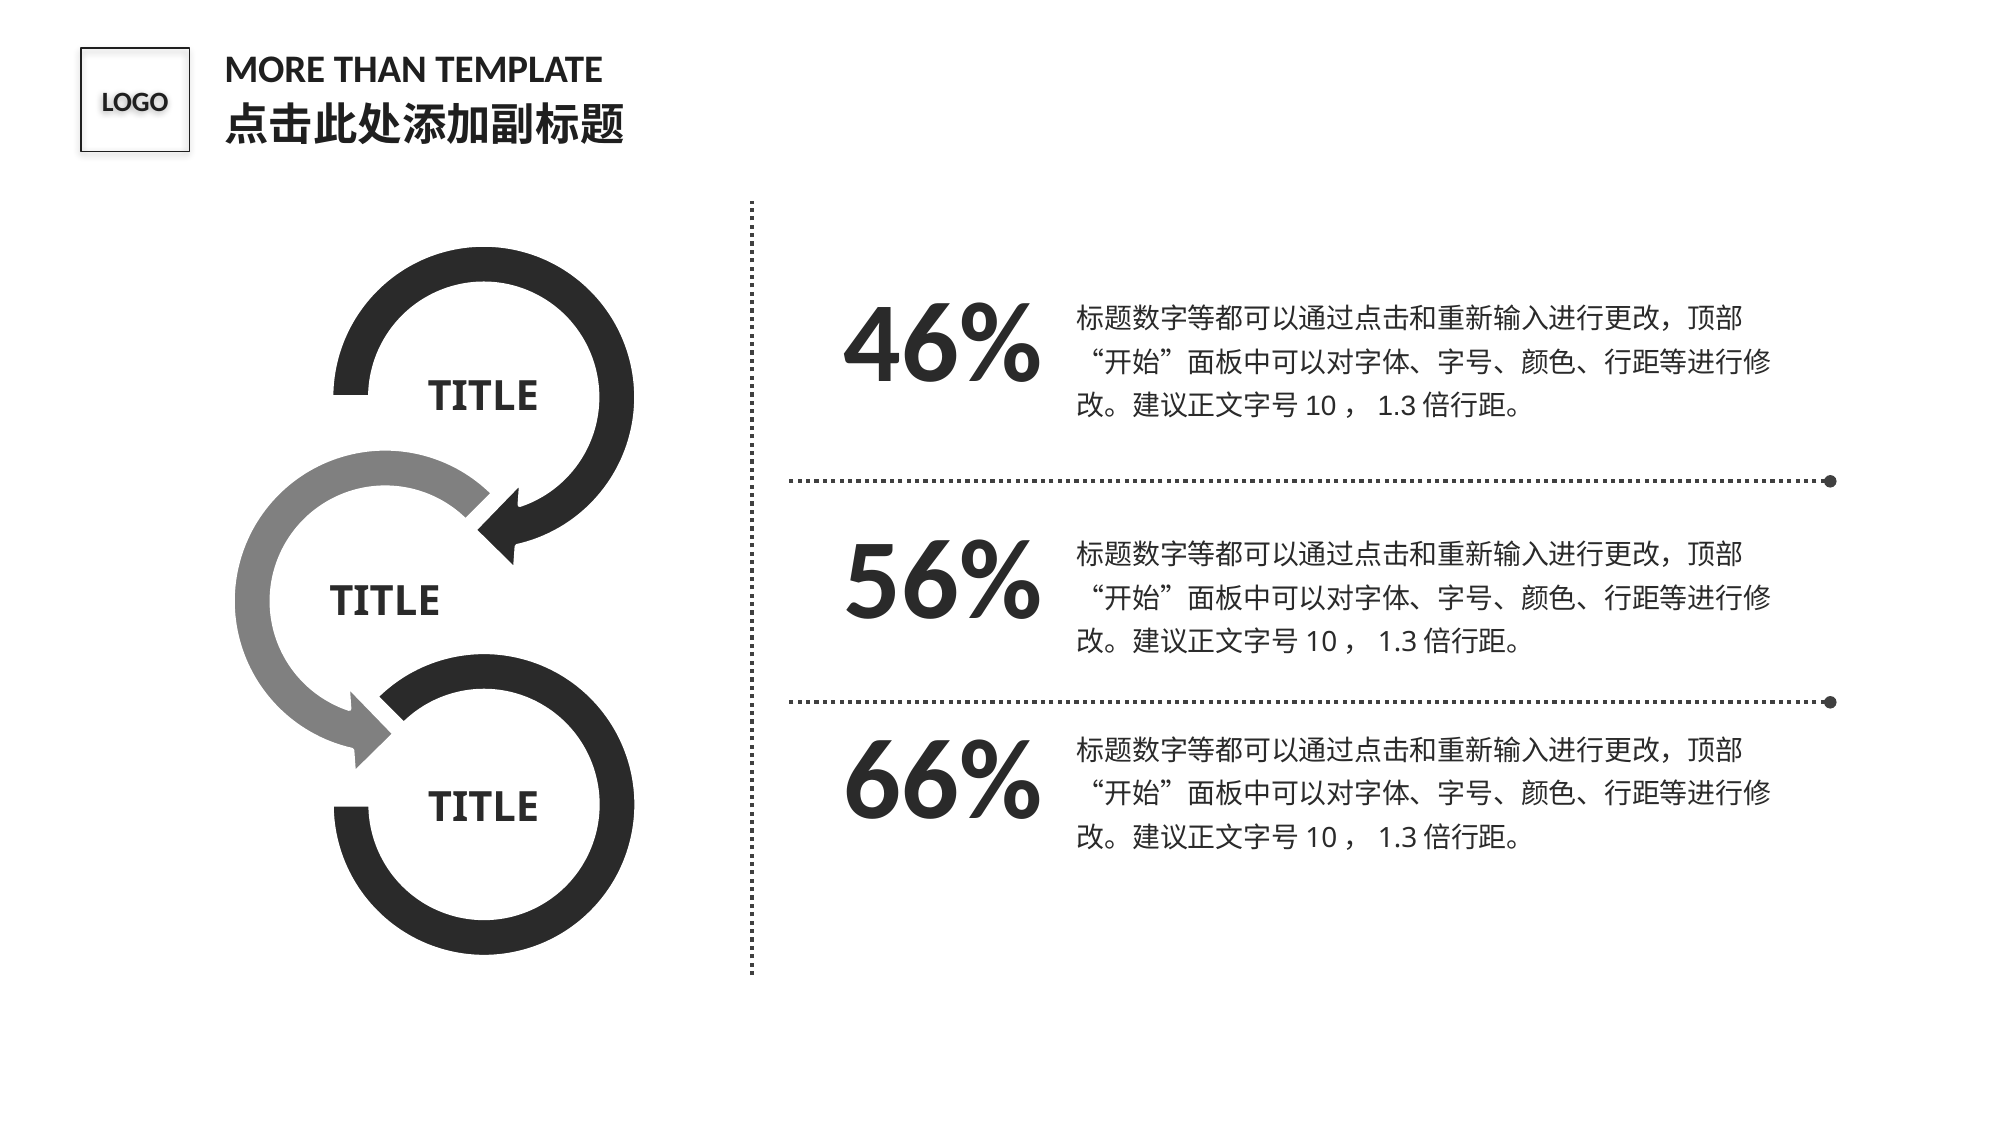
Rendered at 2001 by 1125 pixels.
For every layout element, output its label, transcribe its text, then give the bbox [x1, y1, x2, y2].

text_box 56% [992, 497, 1058, 650]
text_box LOGO [80, 47, 190, 152]
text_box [0, 219, 748, 958]
text_box 46% [992, 259, 1058, 412]
text_box MORE THAN TEMPLATE 点击此处添加副标题 [204, 29, 677, 159]
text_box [757, 219, 988, 958]
text_box 66% [992, 710, 1058, 849]
text_box 标题数字等都可以通过点击和重新输入进行更改，顶部“开始”面板中可以对字体、字号、颜色、行距等进行修改。建议正文字号10，1.3倍行距。 [1061, 715, 1793, 861]
text_box 标题数字等都可以通过点击和重新输入进行更改，顶部“开始”面板中可以对字体、字号、颜色、行距等进行修改。建议正文字号10，1.3倍行距。 [1061, 283, 1793, 429]
text_box 66% [992, 696, 1058, 701]
text_box 标题数字等都可以通过点击和重新输入进行更改，顶部“开始”面板中可以对字体、字号、颜色、行距等进行修改。建议正文字号10，1.3倍行距。 [1061, 519, 1793, 665]
